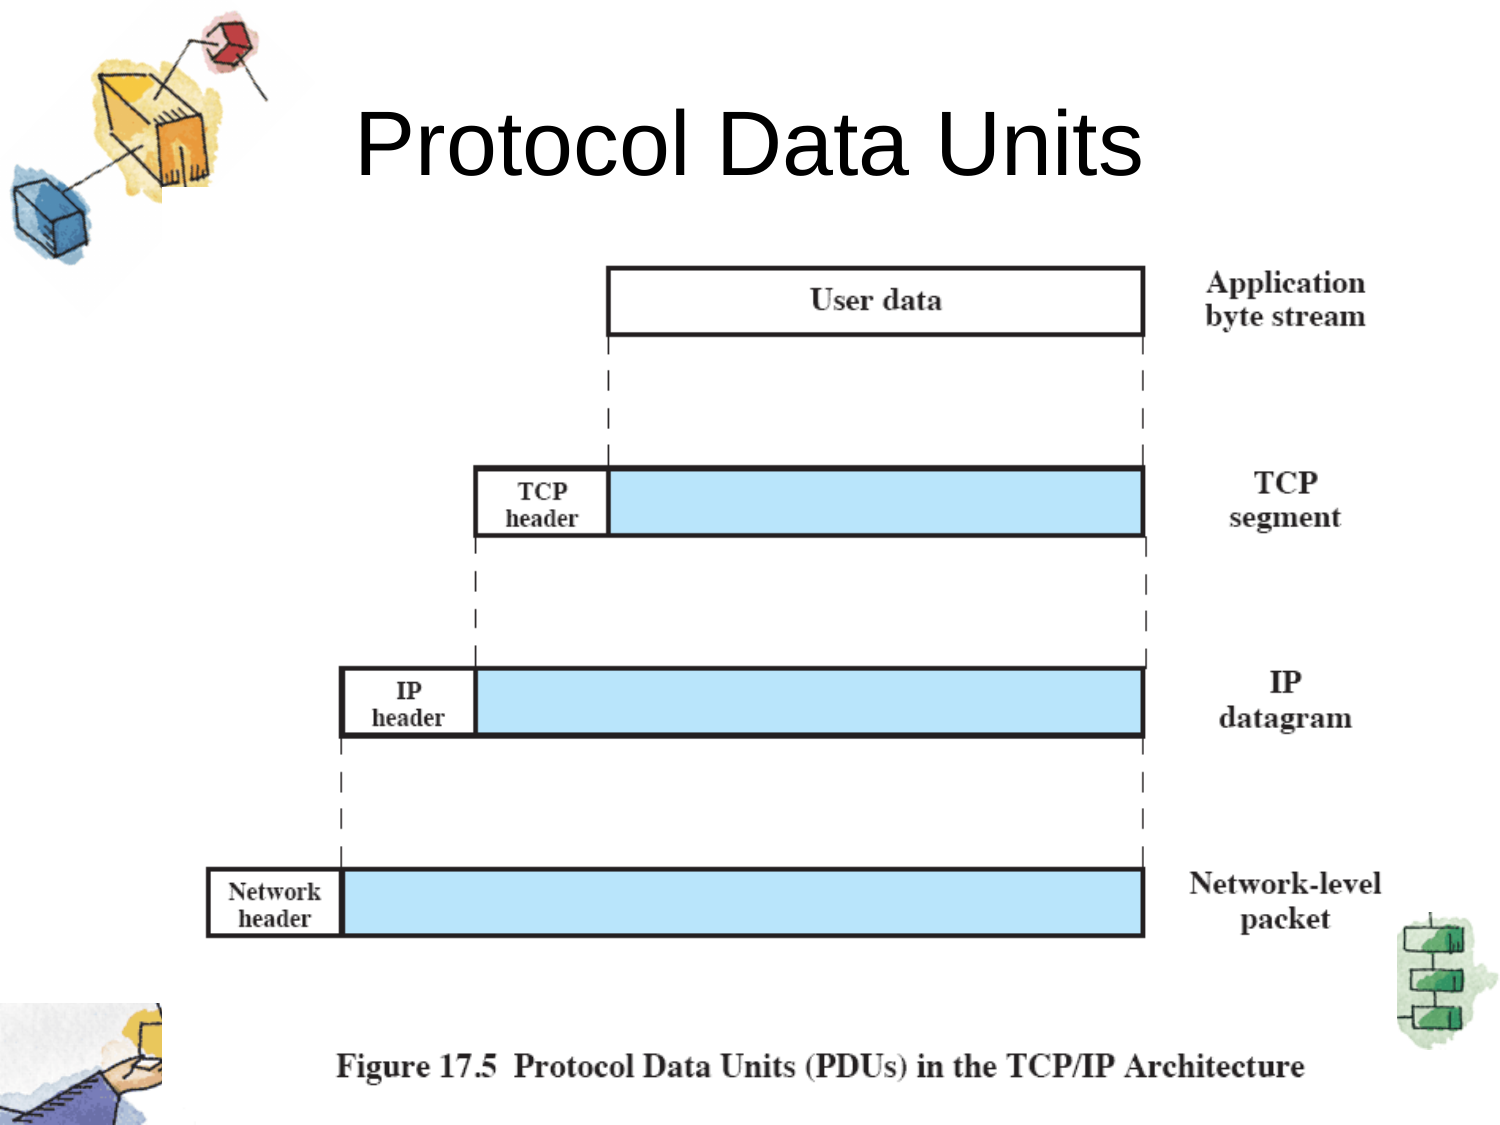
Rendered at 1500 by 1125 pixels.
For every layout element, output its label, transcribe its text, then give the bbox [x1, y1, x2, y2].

picture [0, 85, 162, 316]
picture [1398, 912, 1500, 1050]
title Protocol Data Units [74, 44, 1426, 233]
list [162, 187, 1398, 1106]
picture [114, 0, 274, 44]
picture [0, 1003, 196, 1125]
